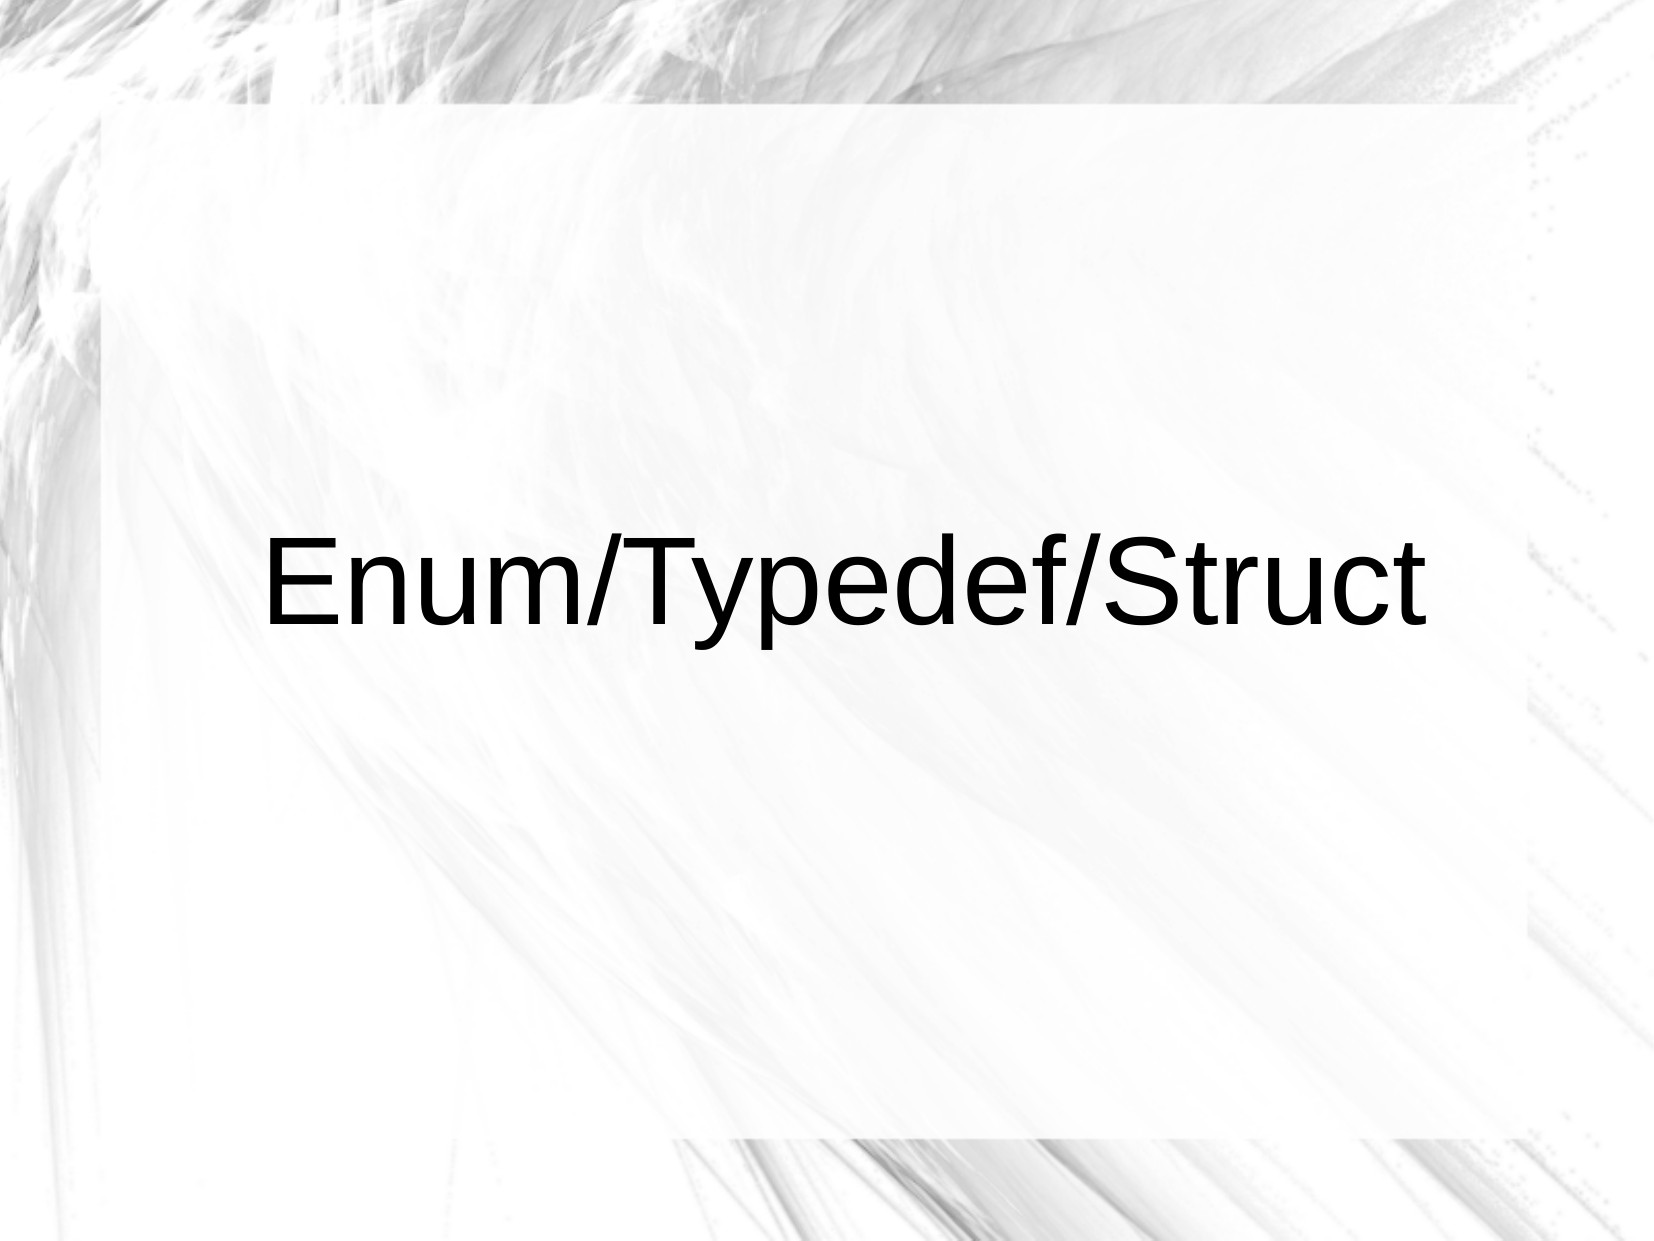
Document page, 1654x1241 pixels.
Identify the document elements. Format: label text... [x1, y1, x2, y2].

picture [0, 0, 1654, 1241]
list Enum/Typedef/Struct [118, 319, 1571, 1109]
